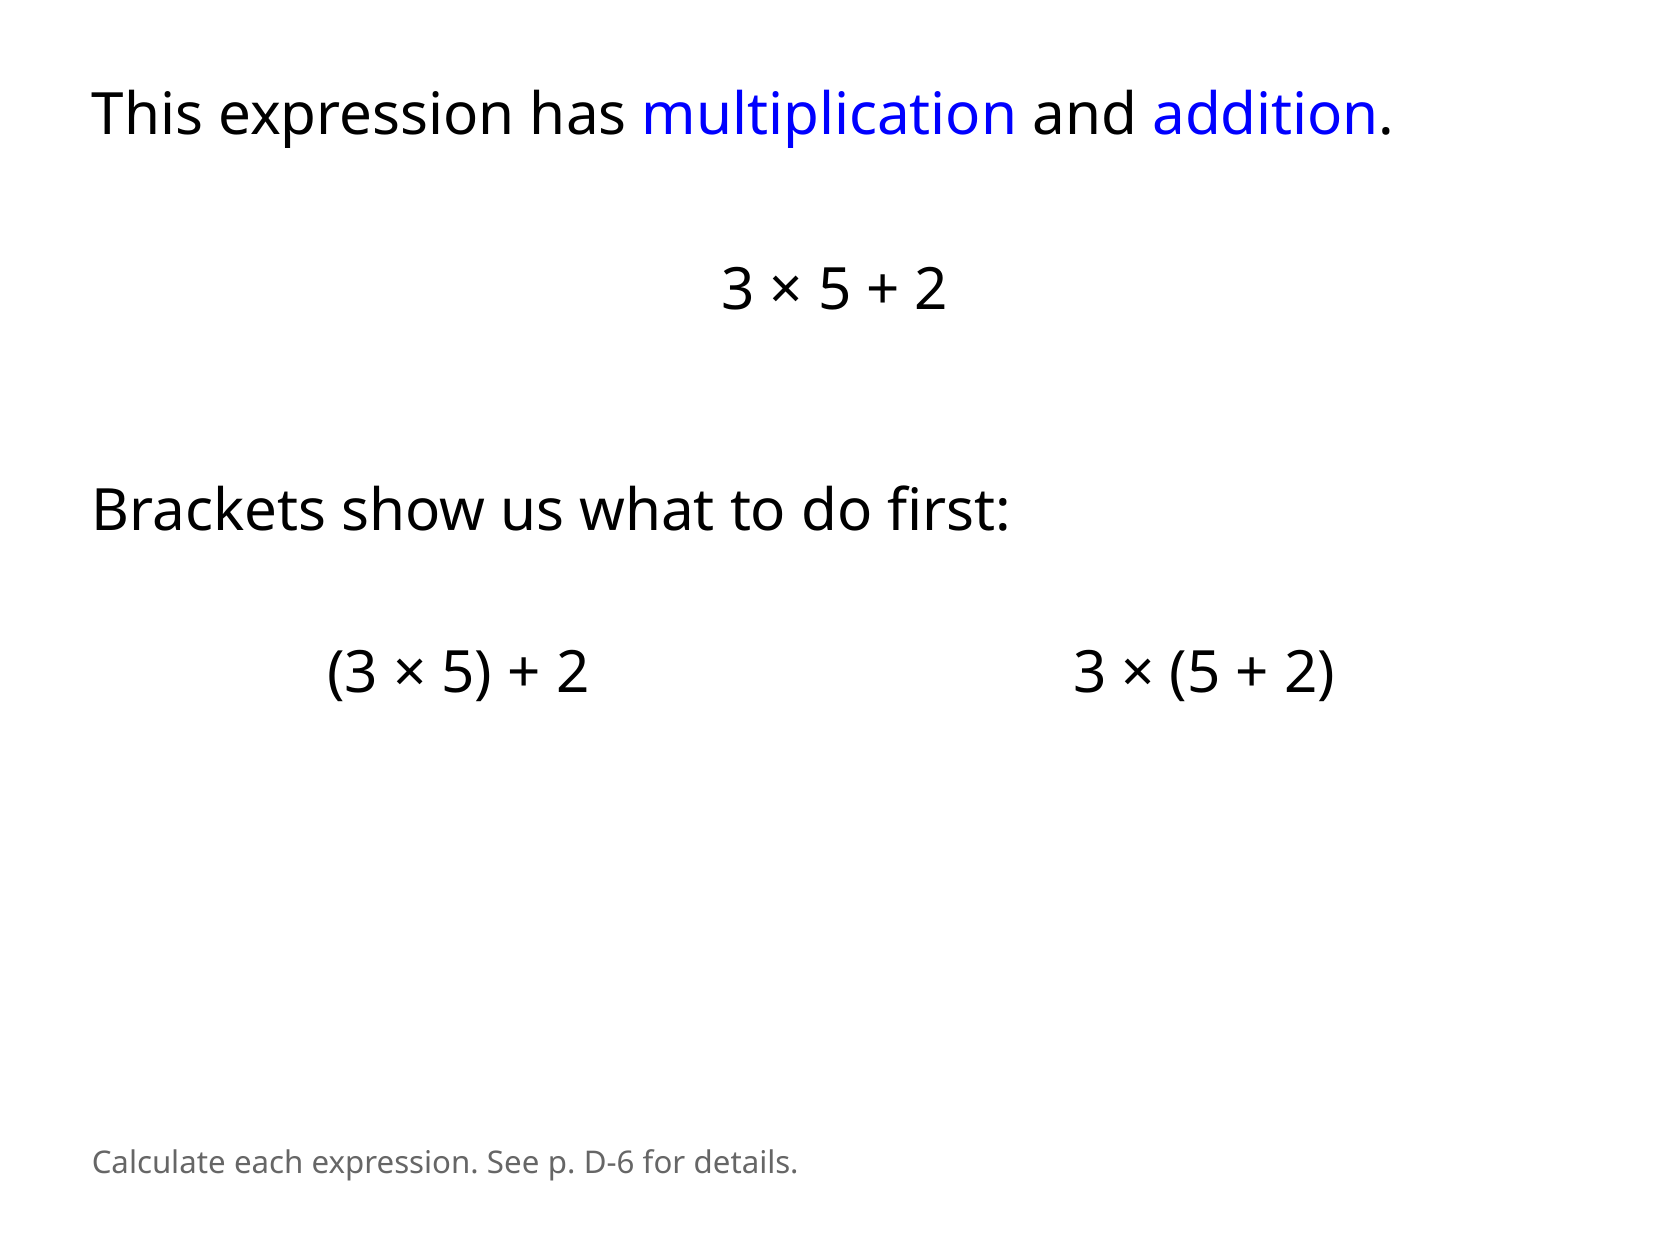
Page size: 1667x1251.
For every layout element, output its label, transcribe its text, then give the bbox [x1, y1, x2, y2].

text_box Calculate each expression. See p. D-6 for details. [77, 1135, 1263, 1188]
text_box (3 × 5) + 2 [312, 627, 624, 712]
text_box This expression has multiplication and addition. [77, 68, 1667, 154]
text_box 3 × (5 + 2) [1058, 627, 1370, 712]
text_box 3 × 5 + 2 [706, 243, 975, 329]
text_box Brackets show us what to do first: [77, 464, 1037, 550]
